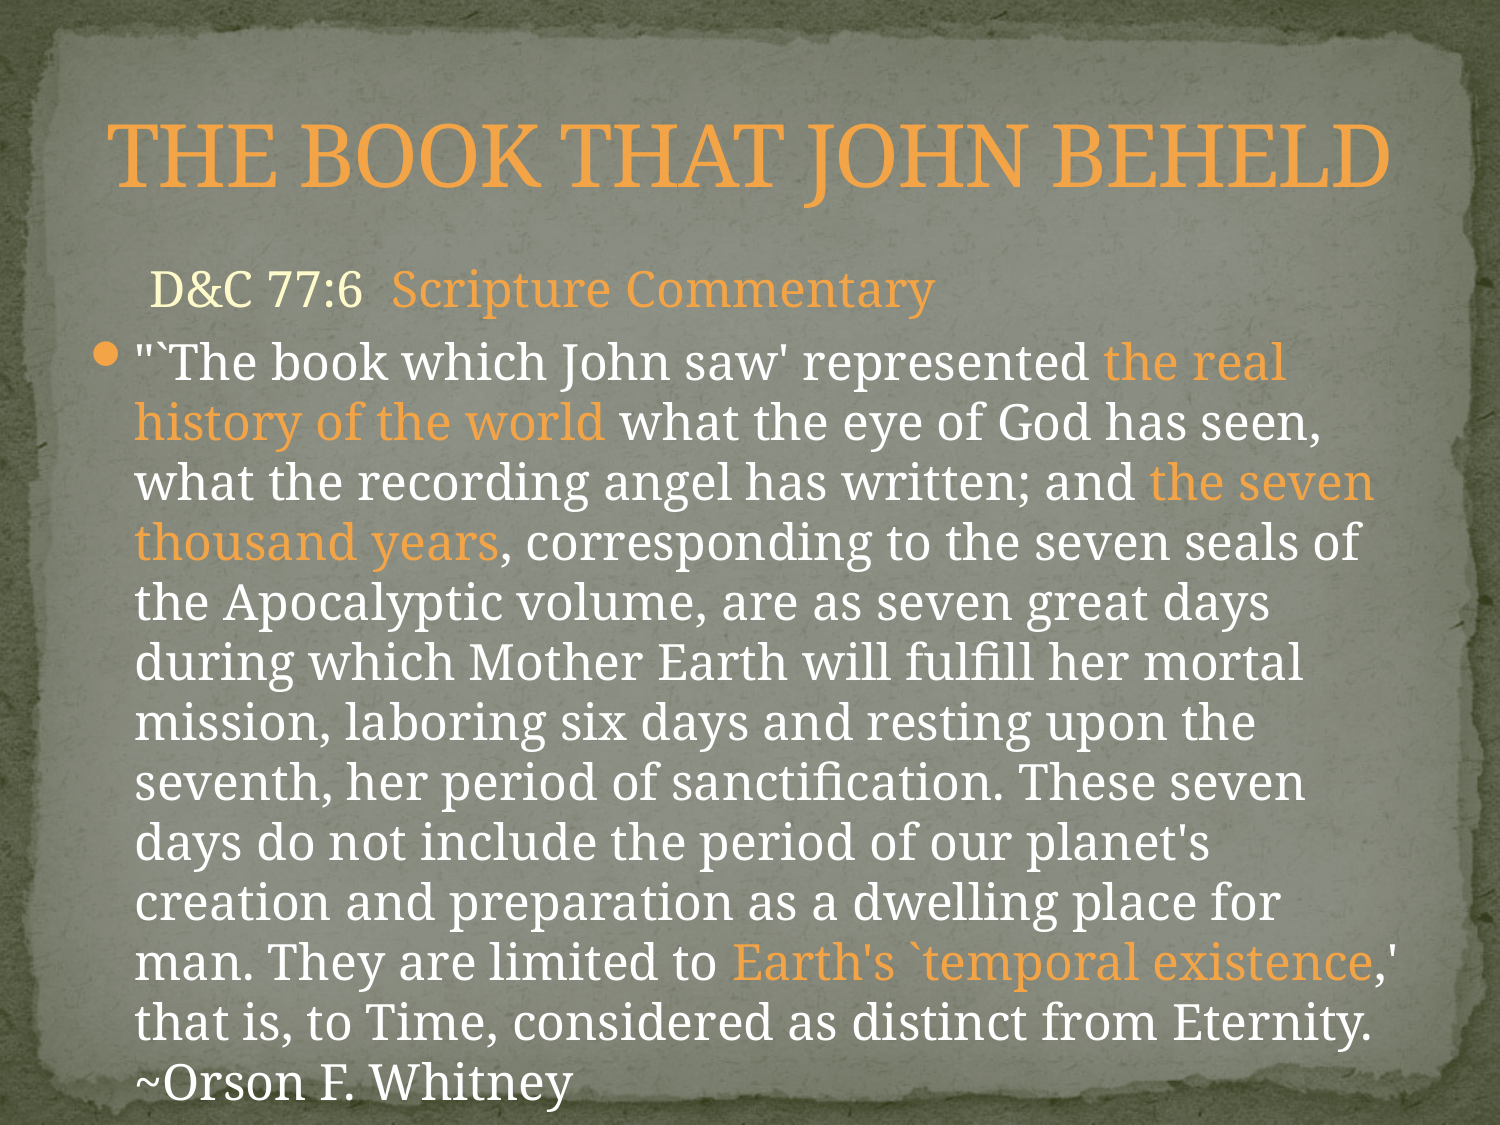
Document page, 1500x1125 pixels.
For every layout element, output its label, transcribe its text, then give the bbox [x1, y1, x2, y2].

list D&C 77:6 Scripture Commentary "`The book which John saw' represented the real history of the world what the eye of God has seen, what the recording angel has written; and the seven thousand years, corresponding to the seven seals of the Apocalyptic volume, are as seven great days during which Mother Earth will fulfill her mortal mission, laboring six days and resting upon the seventh, her period of sanctification. These seven days do not include the period of our planet's creation and preparation as a dwelling place for man. They are limited to Earth's `temporal existence,' that is, to Time, considered as distinct from Eternity. ~Orson F. Whitney [75, 249, 1425, 1000]
title THE BOOK THAT JOHN BEHELD [74, 62, 1425, 213]
